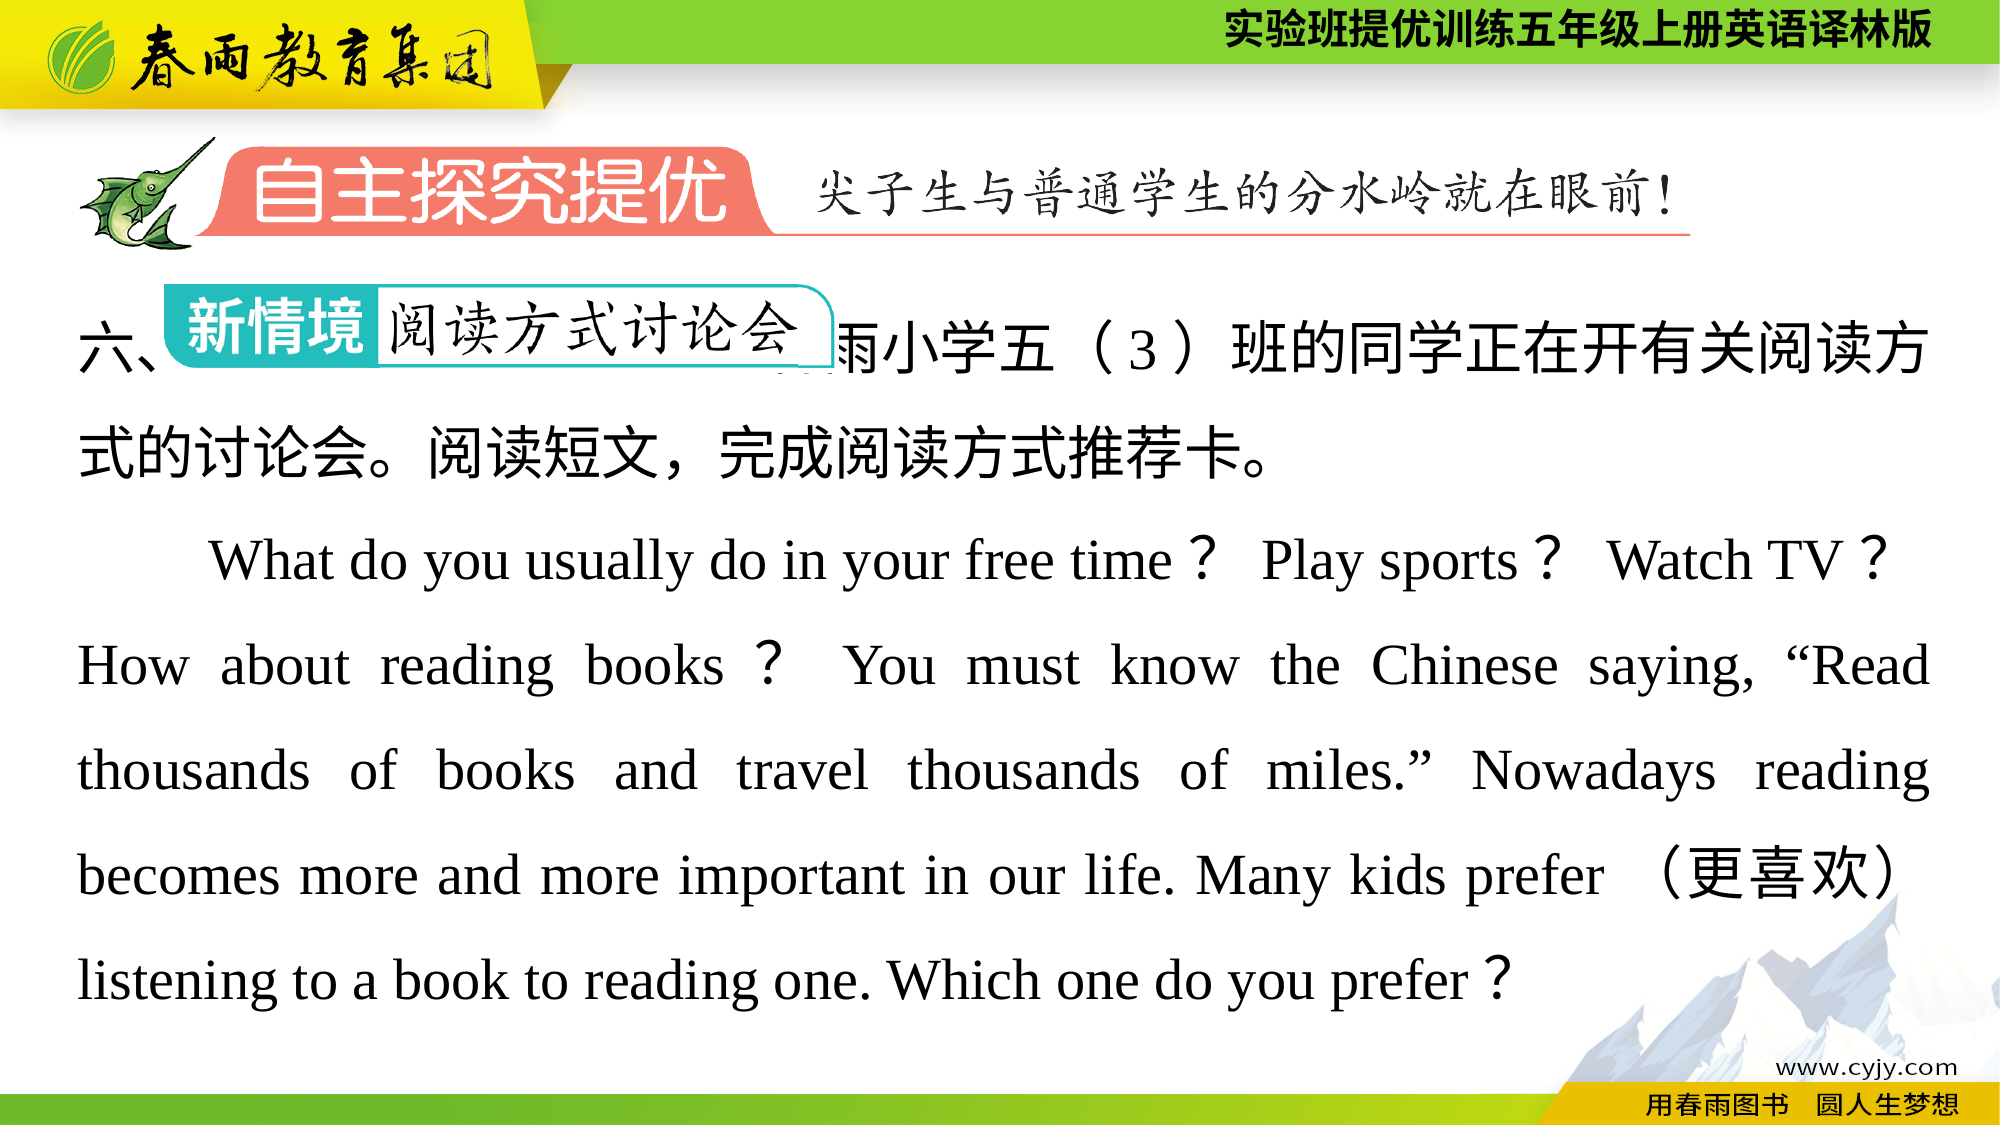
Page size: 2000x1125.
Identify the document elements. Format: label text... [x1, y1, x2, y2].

picture [0, 0, 2000, 1125]
text_box 六、 春雨小学五（3）班的同学正在开有关阅读方式的讨论会。阅读短文，完成阅读方式推荐卡。 What do you usually do in your free time？Play sports？Watch TV？How about reading books？You must know the Chinese saying, “Read thousands of books and travel thousands of miles.” Nowadays reading becomes more and more important in our life. Many kids prefer（更喜欢） listening to a book to reading one. Which one do you prefer？ [62, 268, 1947, 1019]
